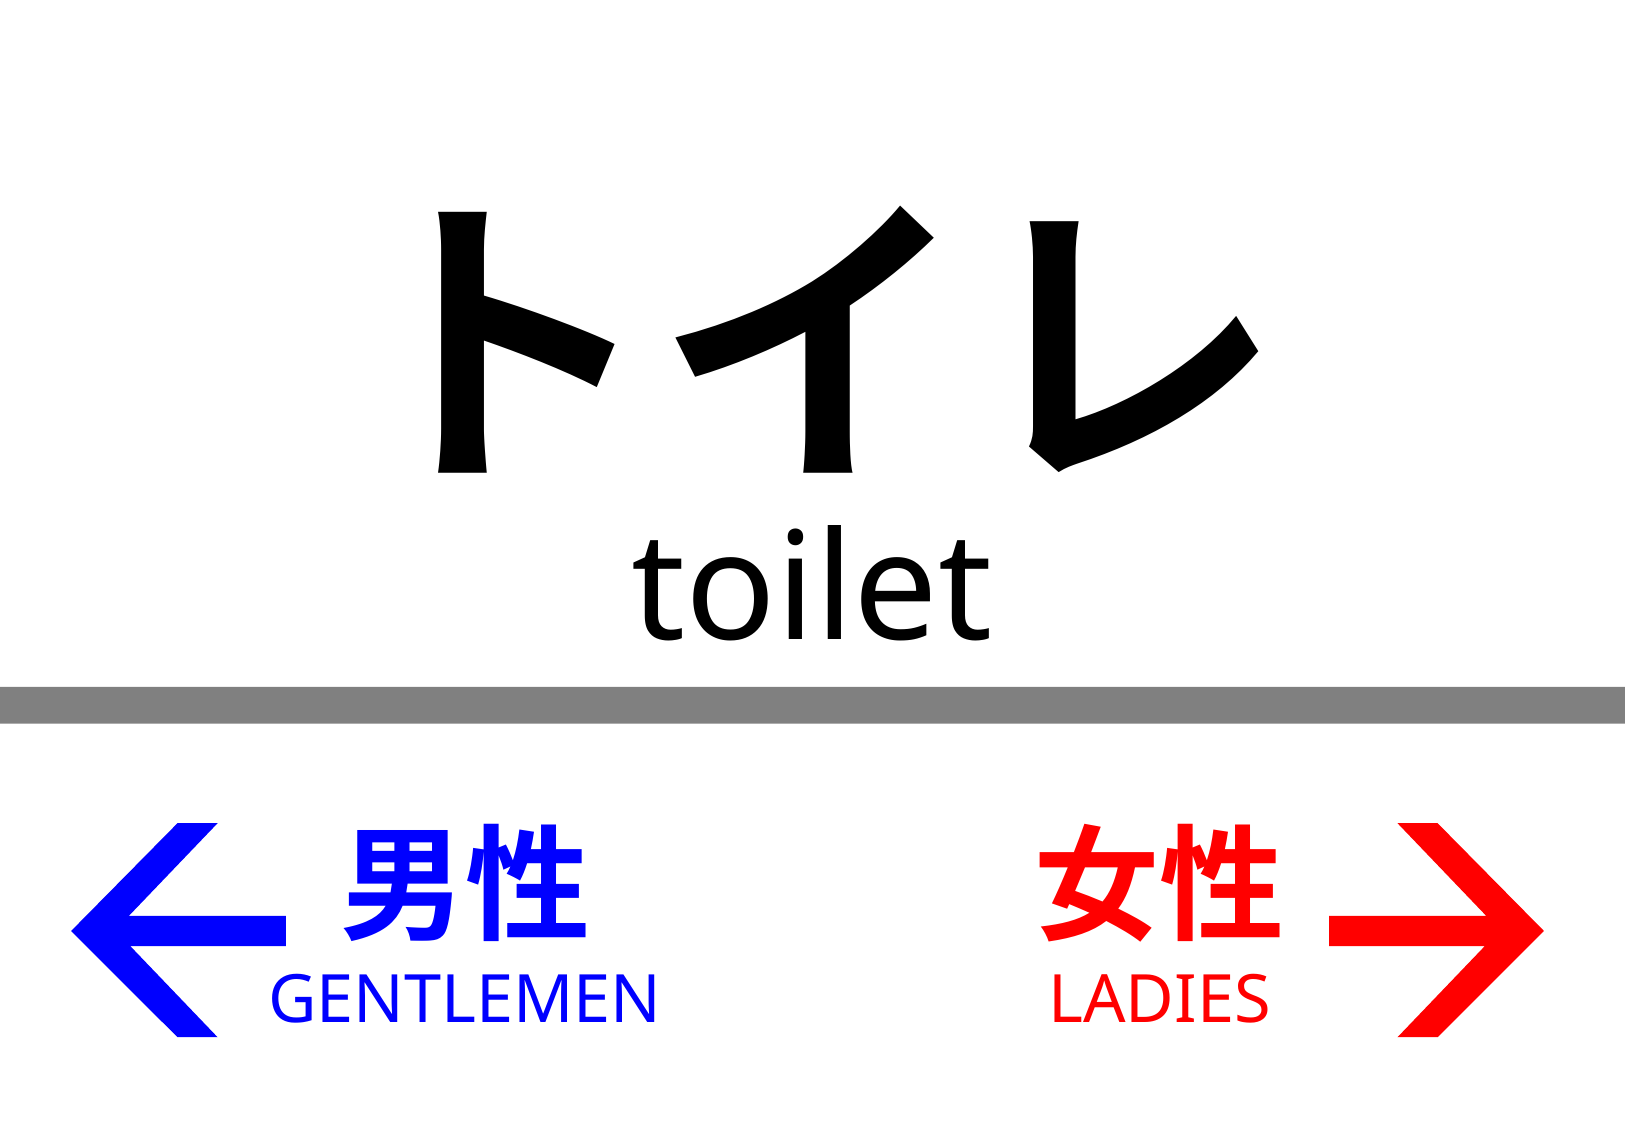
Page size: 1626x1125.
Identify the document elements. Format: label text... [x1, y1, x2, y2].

text_box GENTLEMEN [253, 948, 677, 1044]
text_box toilet [616, 481, 1008, 677]
text_box LADIES [1033, 948, 1287, 1044]
text_box 男性 [325, 798, 605, 948]
text_box 女性 [1019, 798, 1300, 964]
text_box [1328, 822, 1546, 1039]
text_box [69, 822, 287, 1039]
text_box [0, 686, 1625, 725]
text_box トイレ [328, 139, 1296, 530]
